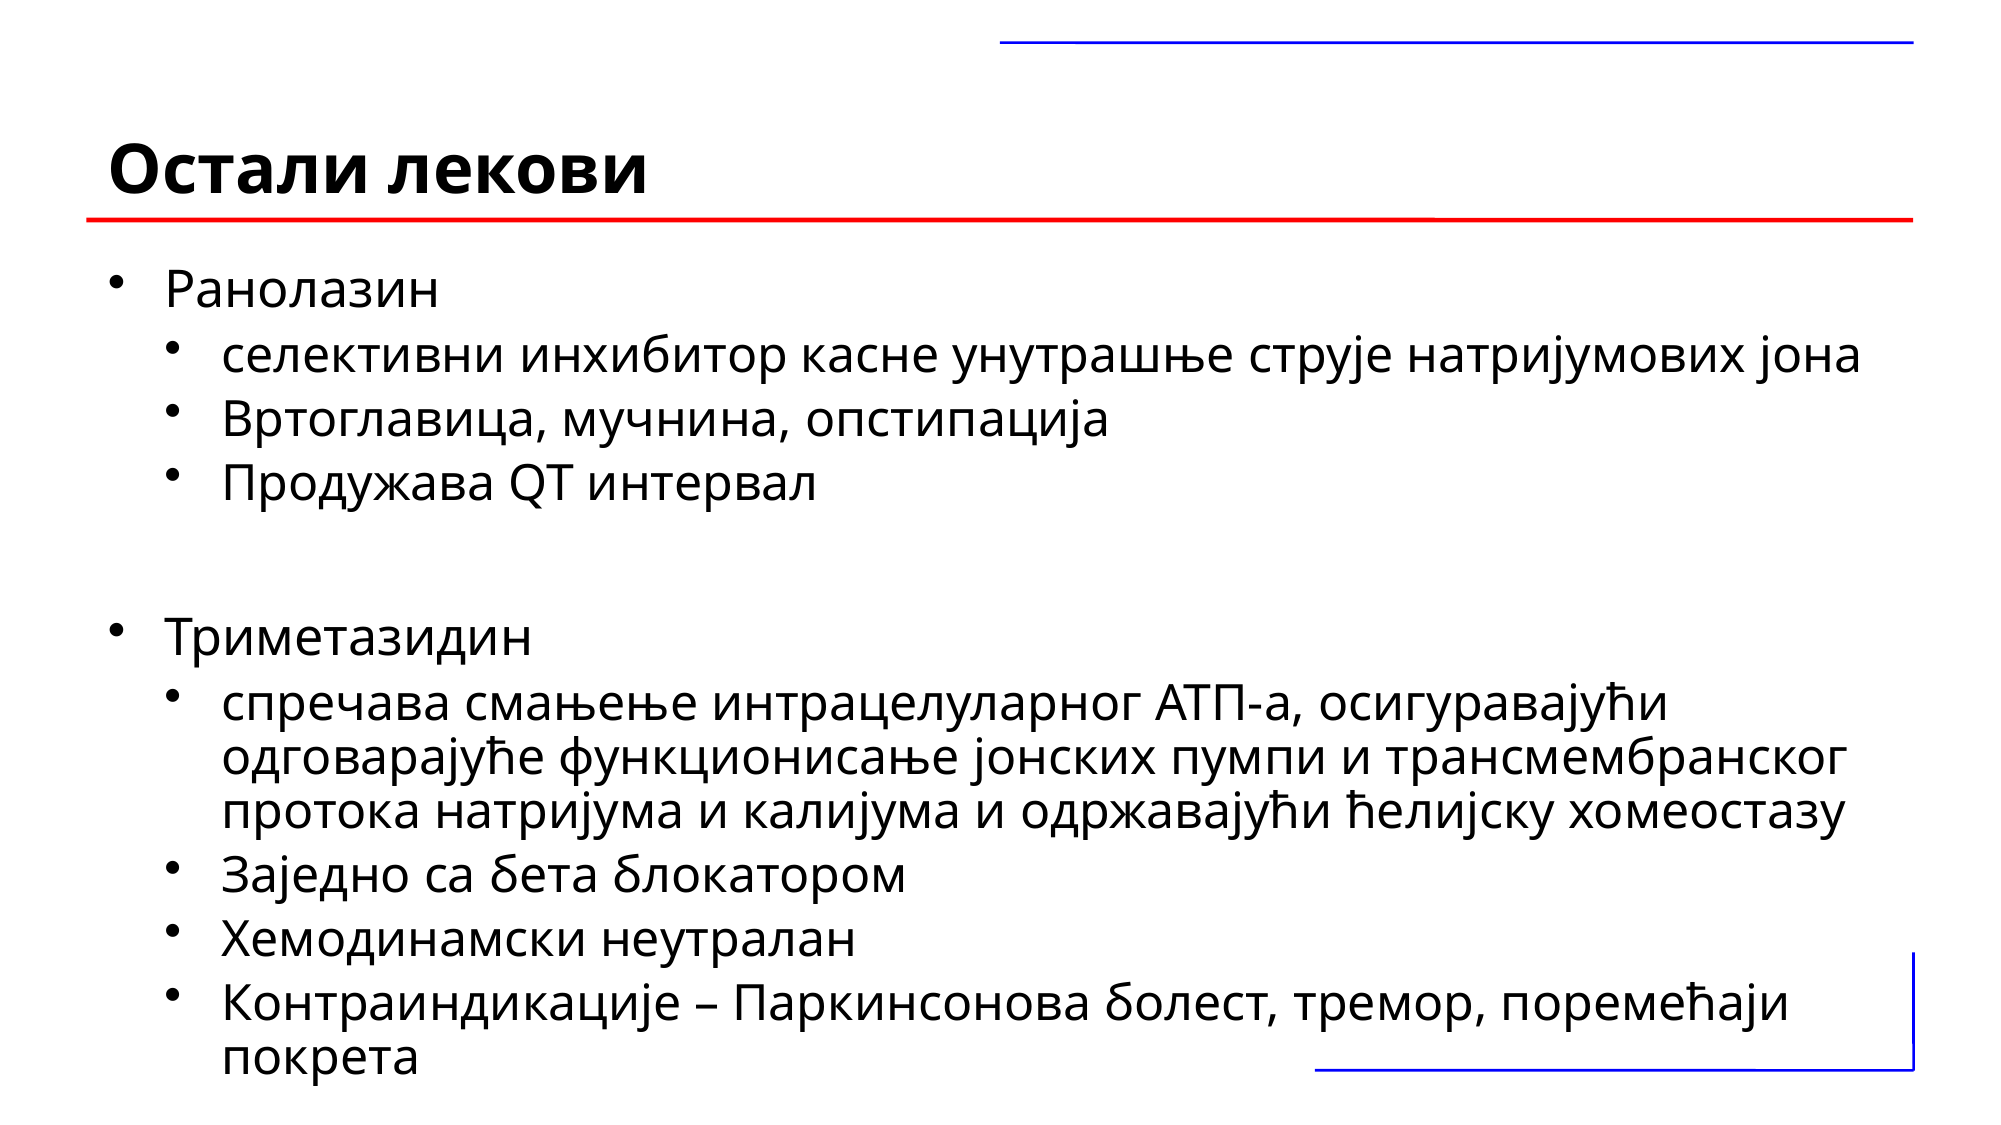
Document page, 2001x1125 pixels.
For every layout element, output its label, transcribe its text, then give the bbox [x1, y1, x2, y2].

title Остали лекови [92, 113, 1627, 219]
list Ранолазин селективни инхибитор касне унутрашње струје натријумових јона Вртоглавица, мучнина, опстипација Продужава QT интервал Триметазидин спречава смањење интрацелуларног АТП-а, осигуравајући одговарајуће функционисање јонских пумпи и трансмембранског протока натријума и калијума и одржавајући ћелијску хомеостазу Заједно са бета блокатором Хемодинамски неутралан Контраиндикације – Паркинсонова болест, тремор, поремећаји покрета [92, 255, 1921, 1083]
